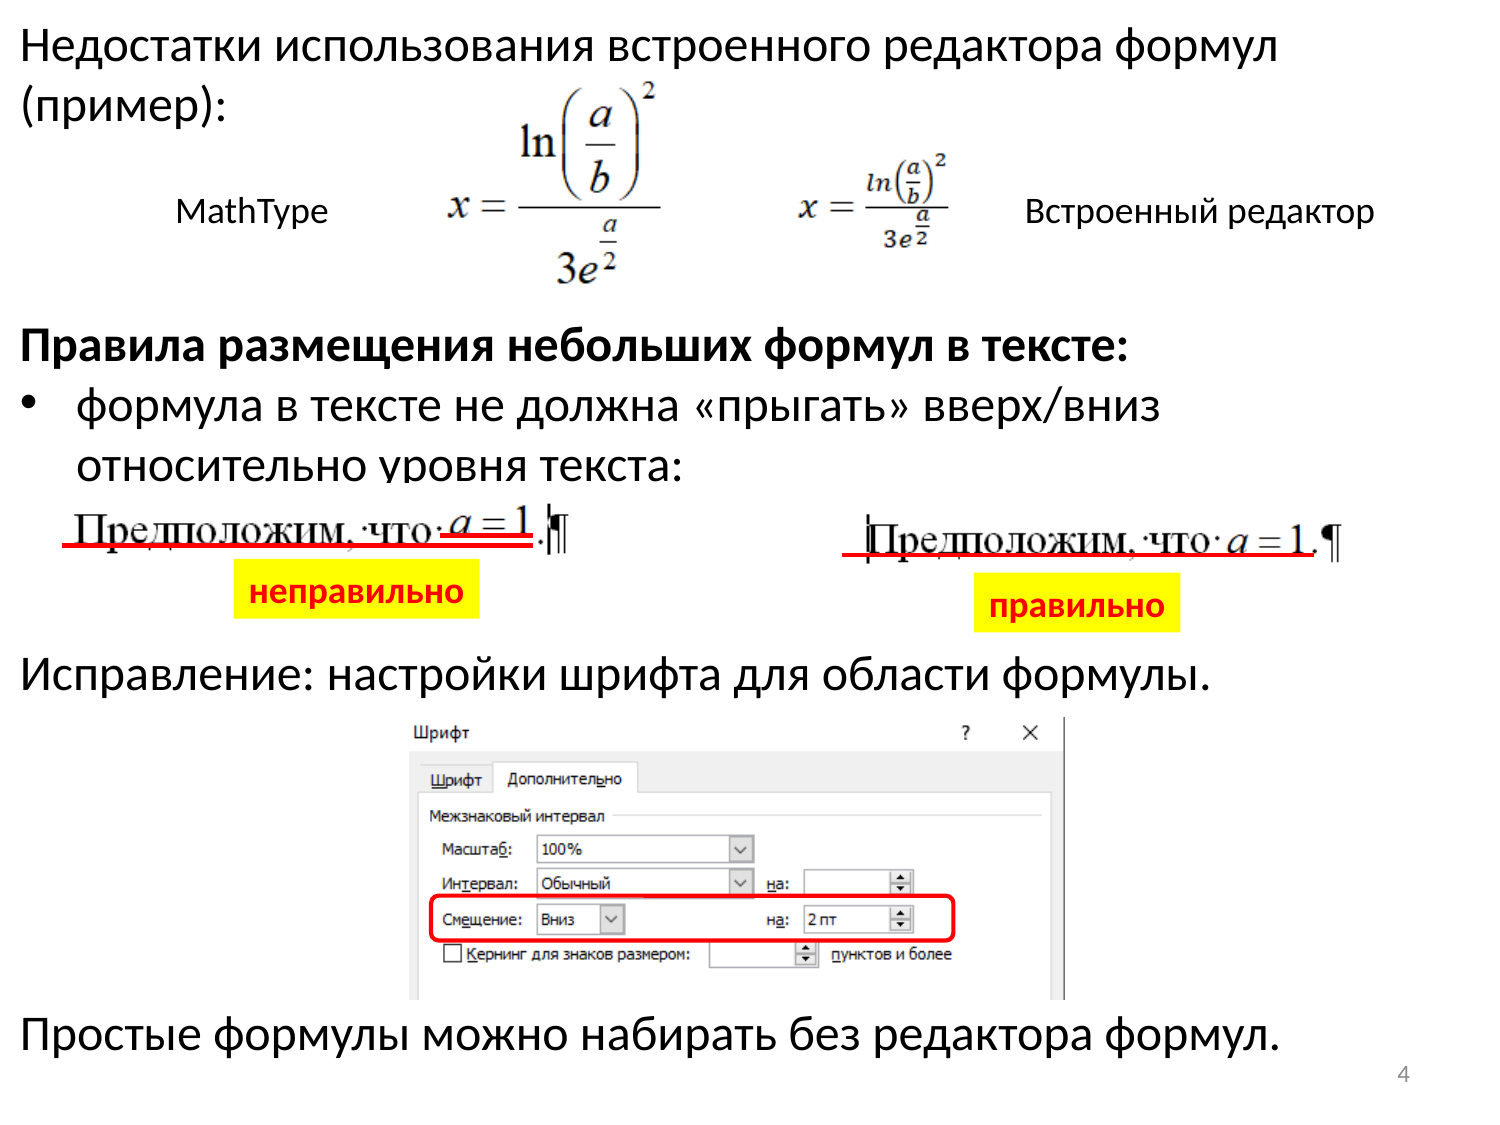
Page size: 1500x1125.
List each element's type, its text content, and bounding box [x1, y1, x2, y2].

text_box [159, 77, 1393, 295]
picture [409, 716, 1065, 1000]
slide_number 4 [1074, 1069, 1425, 1103]
text_box Недостатки использования встроенного редактора формул (пример): Правила размещения небольших формул в тексте: формула в тексте не должна «прыгать» вверх/вниз относительно уровня текста: Исправление: настройки шрифта для области формулы. Простые формулы можно набирать без редактора формул. [5, 3, 1469, 1069]
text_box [61, 483, 1353, 634]
